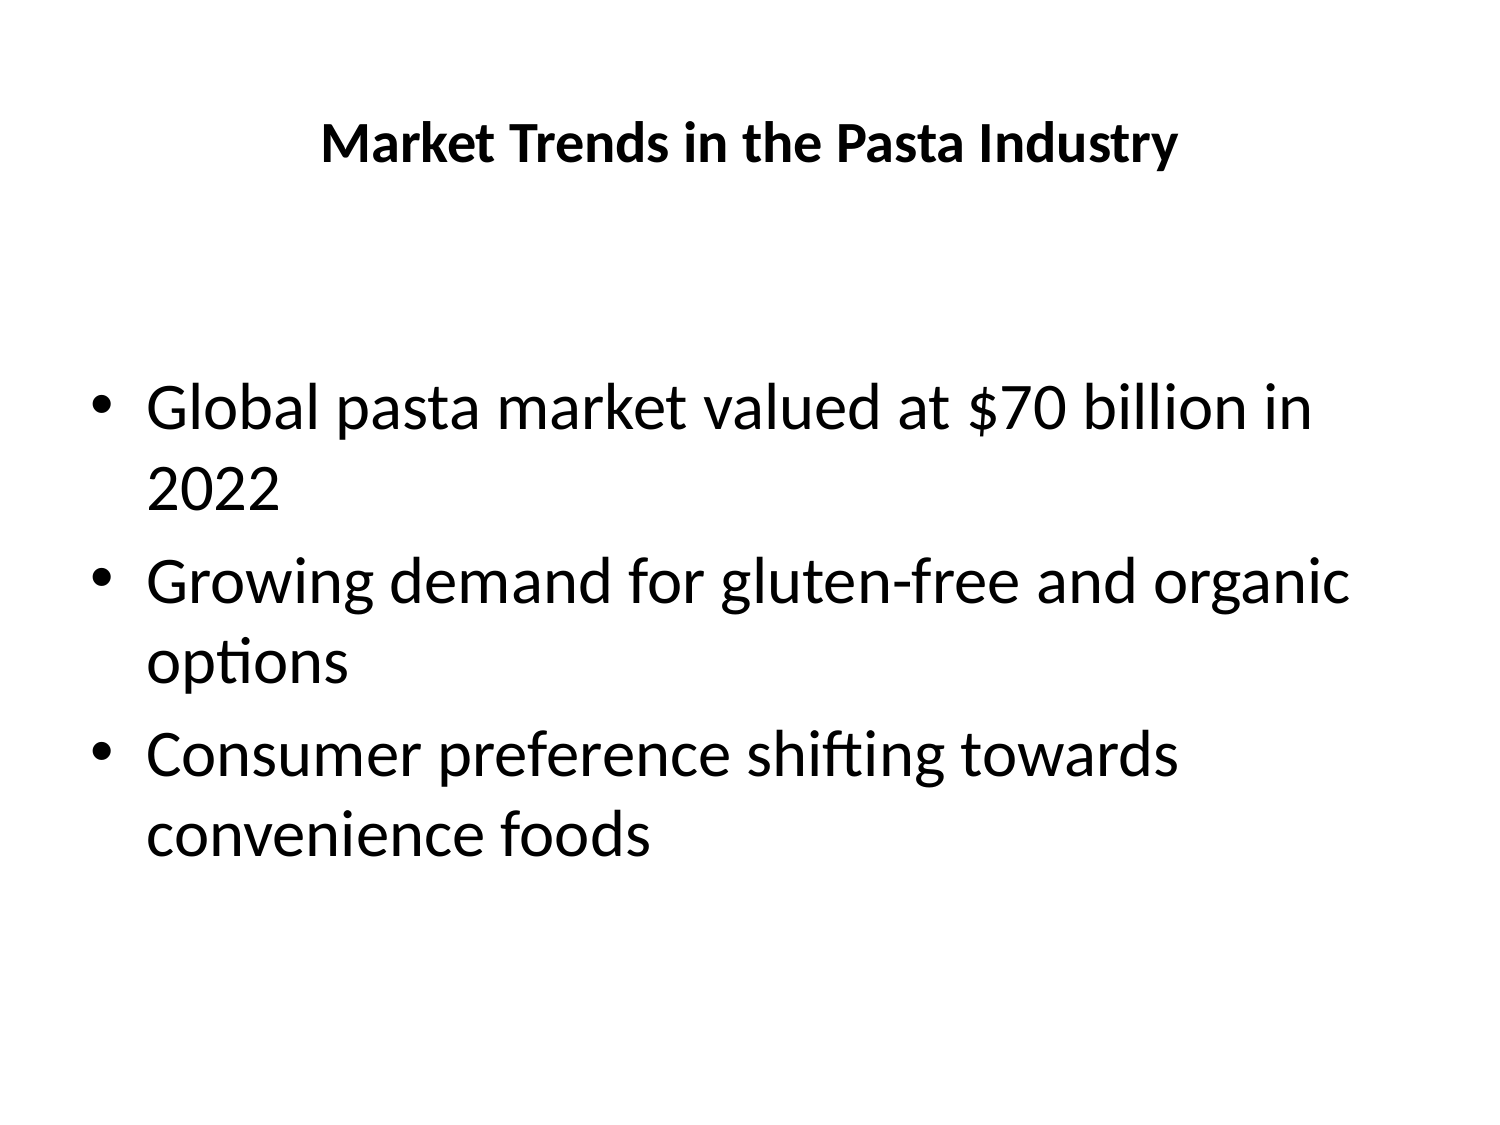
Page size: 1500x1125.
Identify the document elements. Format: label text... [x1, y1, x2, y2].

title Market Trends in the Pasta Industry [75, 45, 1425, 233]
list Global pasta market valued at $70 billion in 2022 Growing demand for gluten-free and organic options Consumer preference shifting towards convenience foods [75, 262, 1425, 1005]
